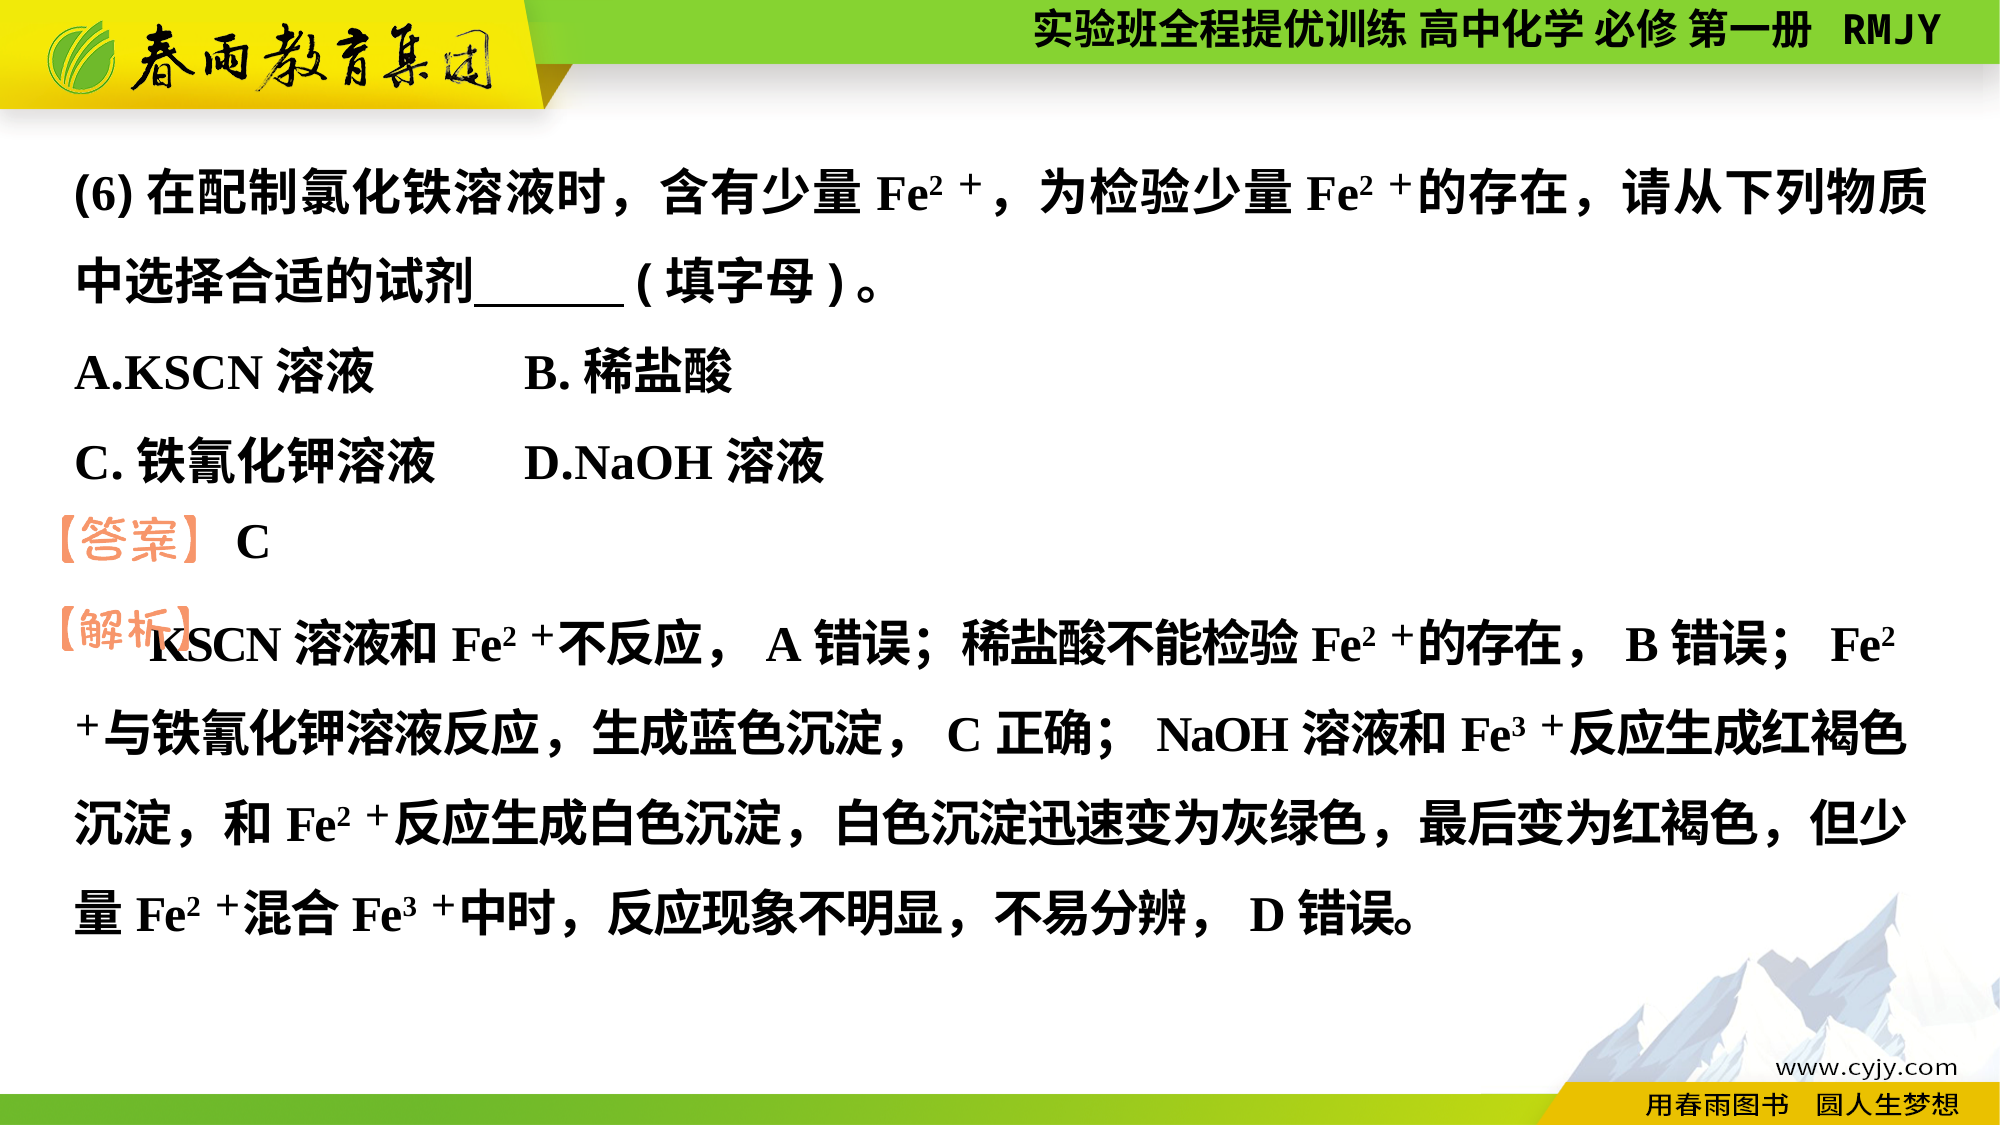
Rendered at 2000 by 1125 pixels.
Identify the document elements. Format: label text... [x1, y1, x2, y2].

list (6)在配制氯化铁溶液时，含有少量Fe2＋，为检验少量Fe2＋的存在，请从下列物质中选择合适的试剂 (填字母)。 A.KSCN溶液 B.稀盐酸 C.铁氰化钾溶液 D.NaOH溶液 [59, 122, 1944, 490]
text_box KSCN溶液和Fe2＋不反应，A错误；稀盐酸不能检验Fe2＋的存在，B错误；Fe2＋与铁氰化钾溶液反应，生成蓝色沉淀，C正确；NaOH溶液和Fe3＋反应生成红褐色沉淀，和Fe2＋反应生成白色沉淀，白色沉淀迅速变为灰绿色，最后变为红褐色，但少量Fe2＋混合Fe3＋中时，反应现象不明显，不易分辨，D错误。 [59, 574, 1922, 949]
picture [0, 0, 2000, 1125]
text_box C [220, 501, 287, 574]
